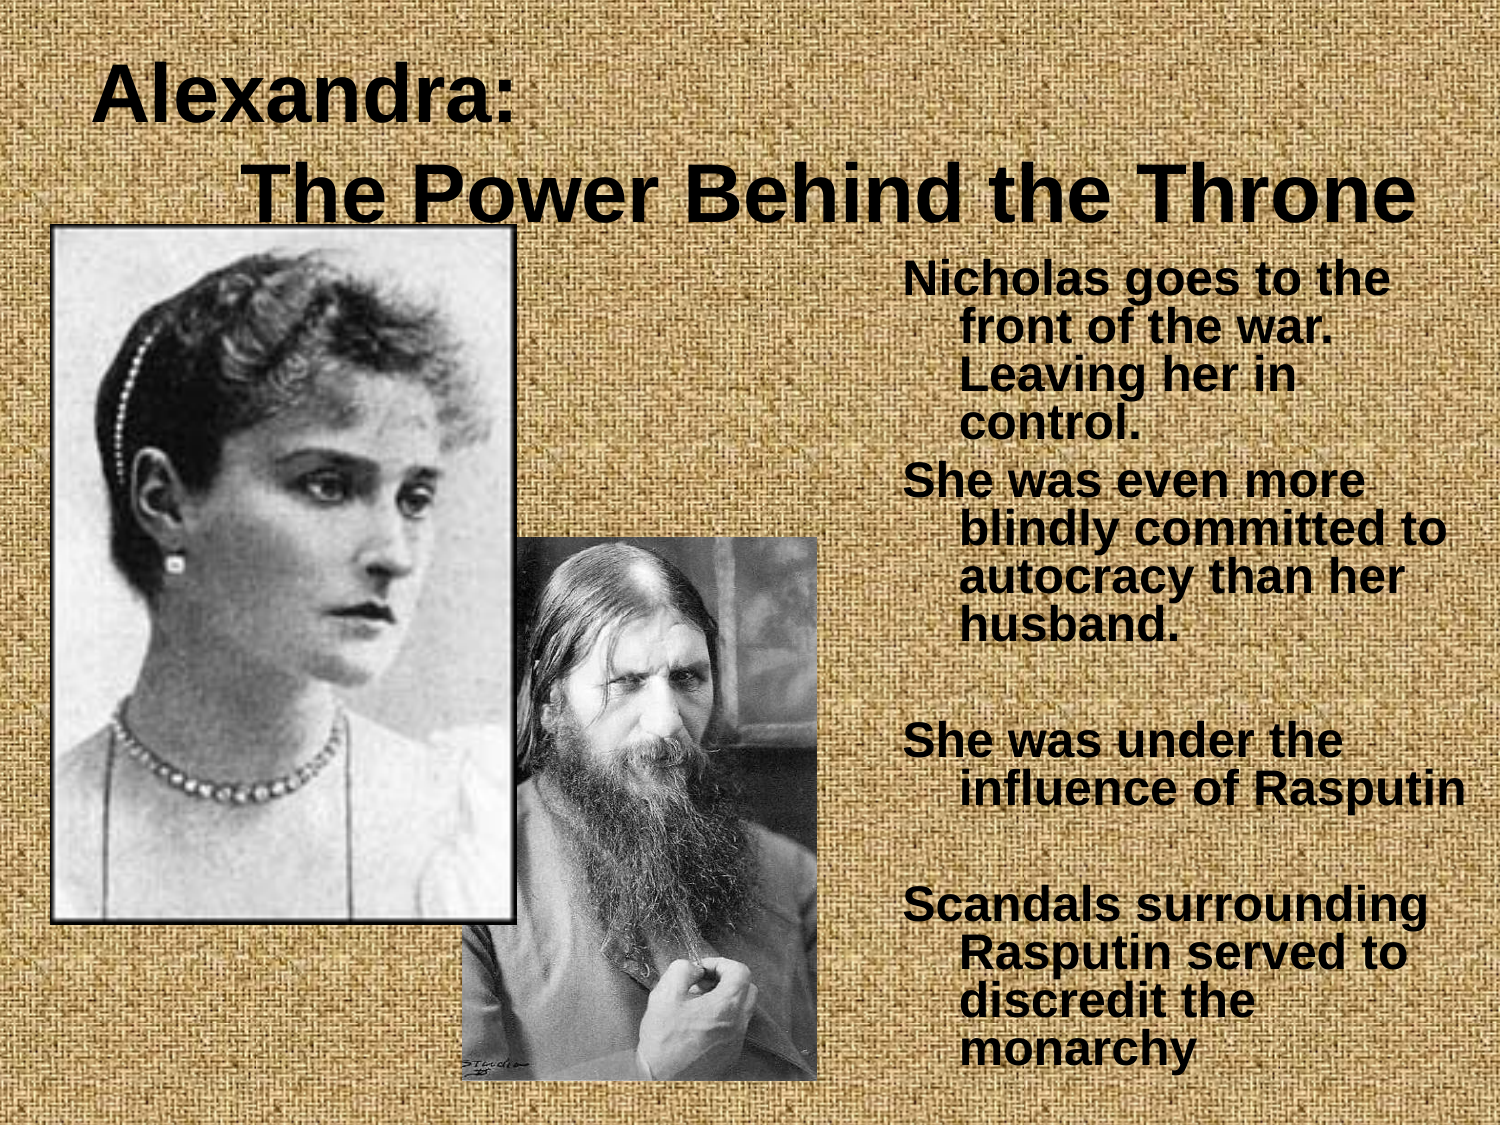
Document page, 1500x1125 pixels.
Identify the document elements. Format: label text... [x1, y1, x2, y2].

list Nicholas goes to the front of the war. Leaving her in control. She was even more blindly committed to autocracy than her husband. She was under the influence of Rasputin Scandals surrounding Rasputin served to discredit the monarchy [887, 249, 1500, 1125]
picture [0, 0, 1500, 1125]
title Alexandra: The Power Behind the Throne [74, 44, 1500, 233]
